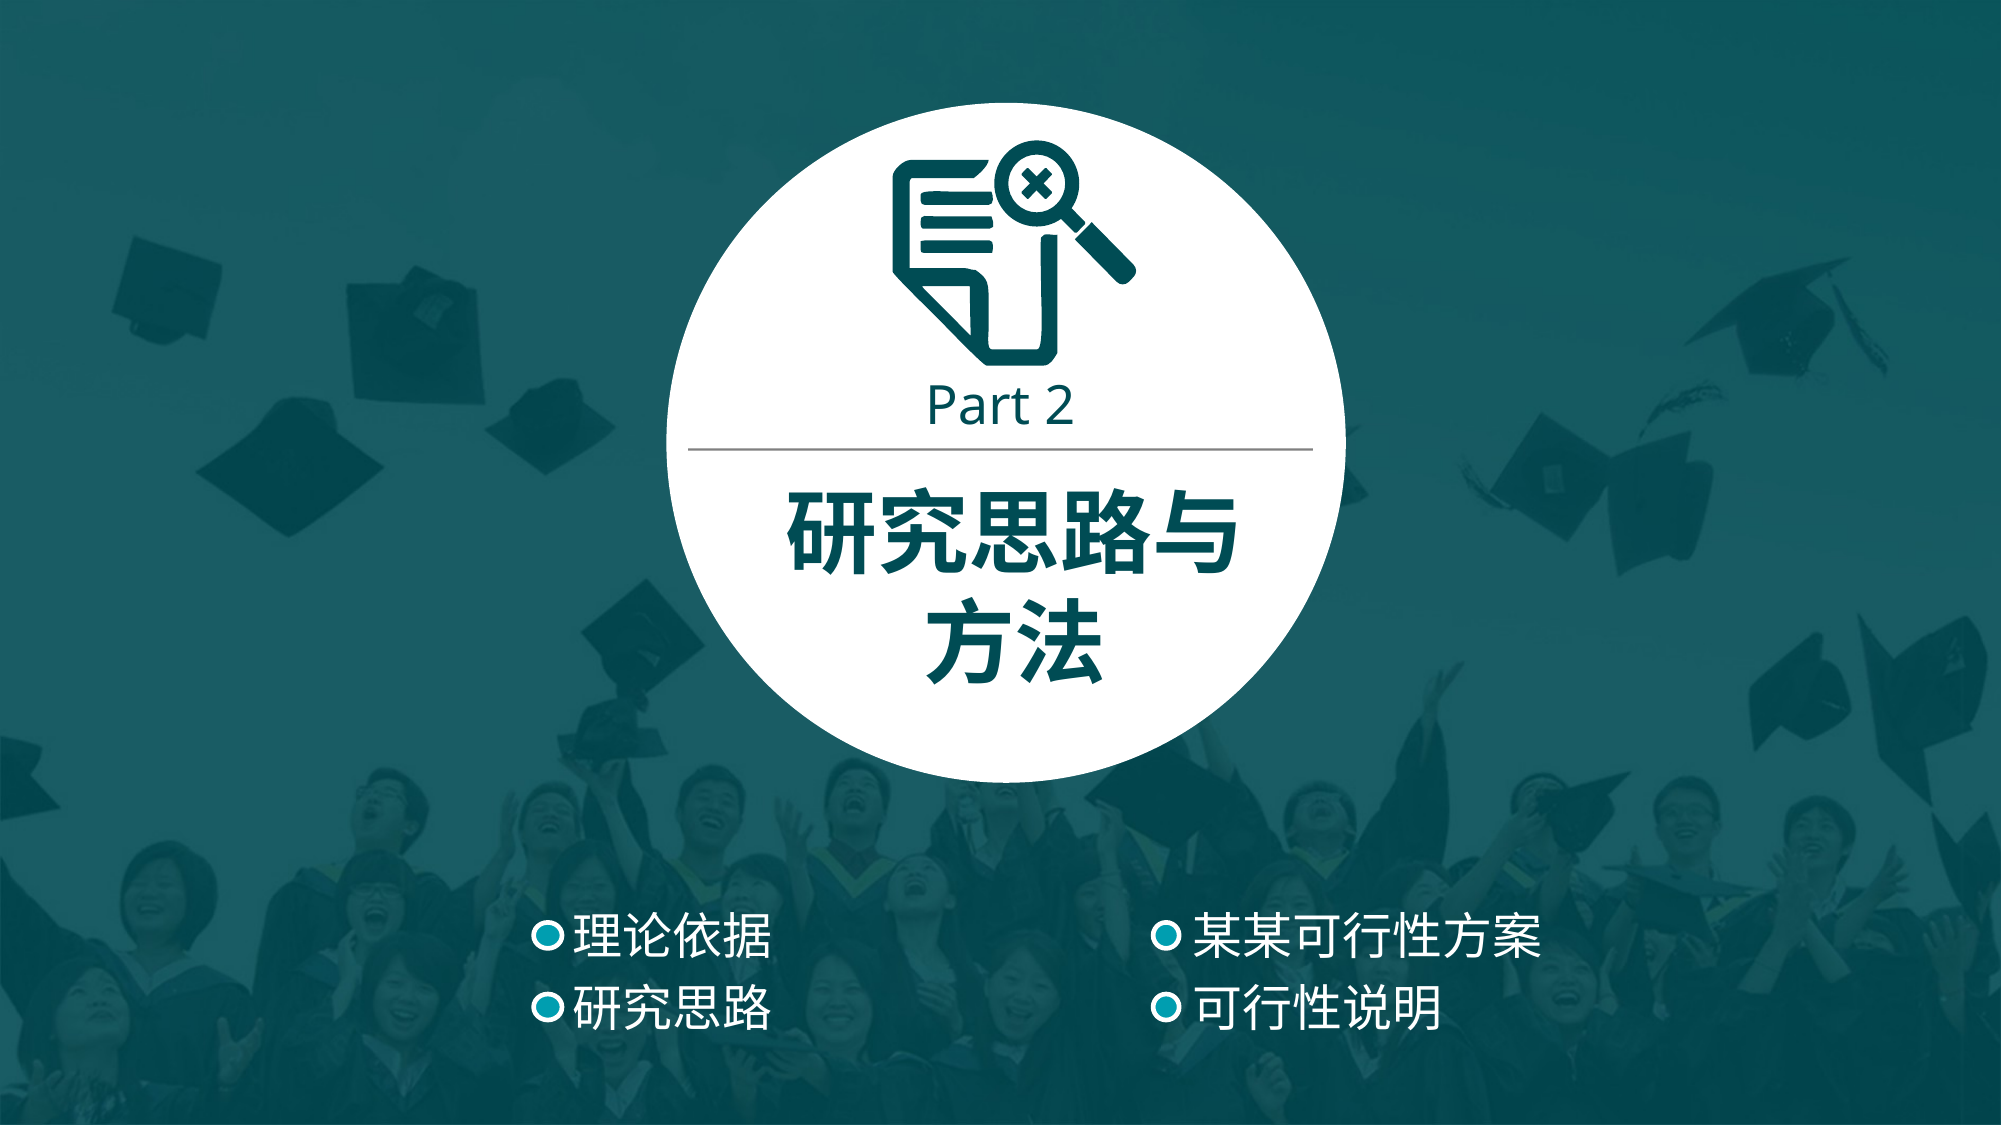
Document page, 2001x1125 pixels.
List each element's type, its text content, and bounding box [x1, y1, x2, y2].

text_box 某某可行性方案 [1177, 897, 1615, 969]
text_box [533, 922, 558, 949]
picture [0, 0, 2001, 1125]
text_box [1153, 922, 1177, 949]
text_box [666, 102, 1346, 671]
text_box 研究思路 [558, 969, 1027, 1044]
text_box [1074, 222, 1137, 285]
text_box [533, 994, 558, 1021]
text_box [994, 140, 1086, 233]
text_box Part 2 [925, 369, 1076, 436]
text_box [1153, 994, 1177, 1021]
text_box [892, 159, 1058, 366]
text_box 理论依据 [558, 897, 1027, 969]
text_box [787, 703, 1225, 783]
text_box 可行性说明 [1177, 969, 1615, 1044]
text_box 研究思路与方法 [754, 467, 1275, 703]
